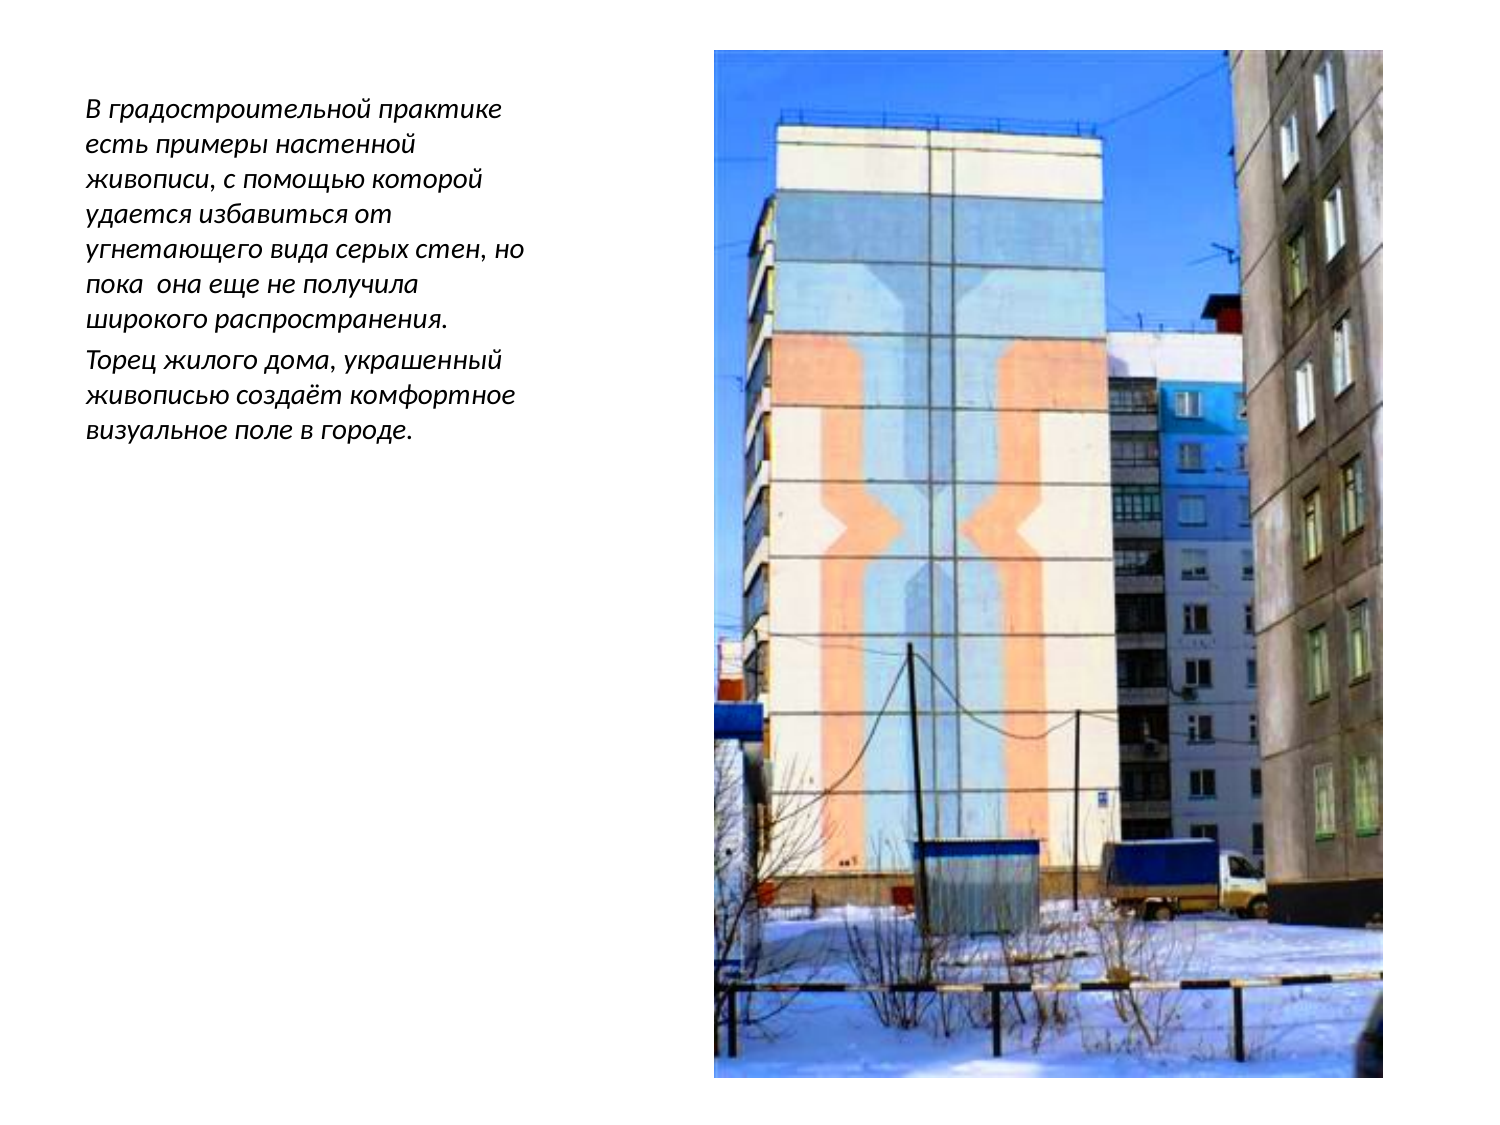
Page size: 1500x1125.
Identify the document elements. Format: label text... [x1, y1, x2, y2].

list В градостроительной практике есть примеры настенной живописи, с помощью которой удается избавиться от угнетающего вида серых стен, но пока она еще не получила широкого распространения. Торец жилого дома, украшенный живописью создаёт комфортное визуальное поле в городе. [70, 82, 564, 1004]
picture [714, 49, 1384, 1079]
